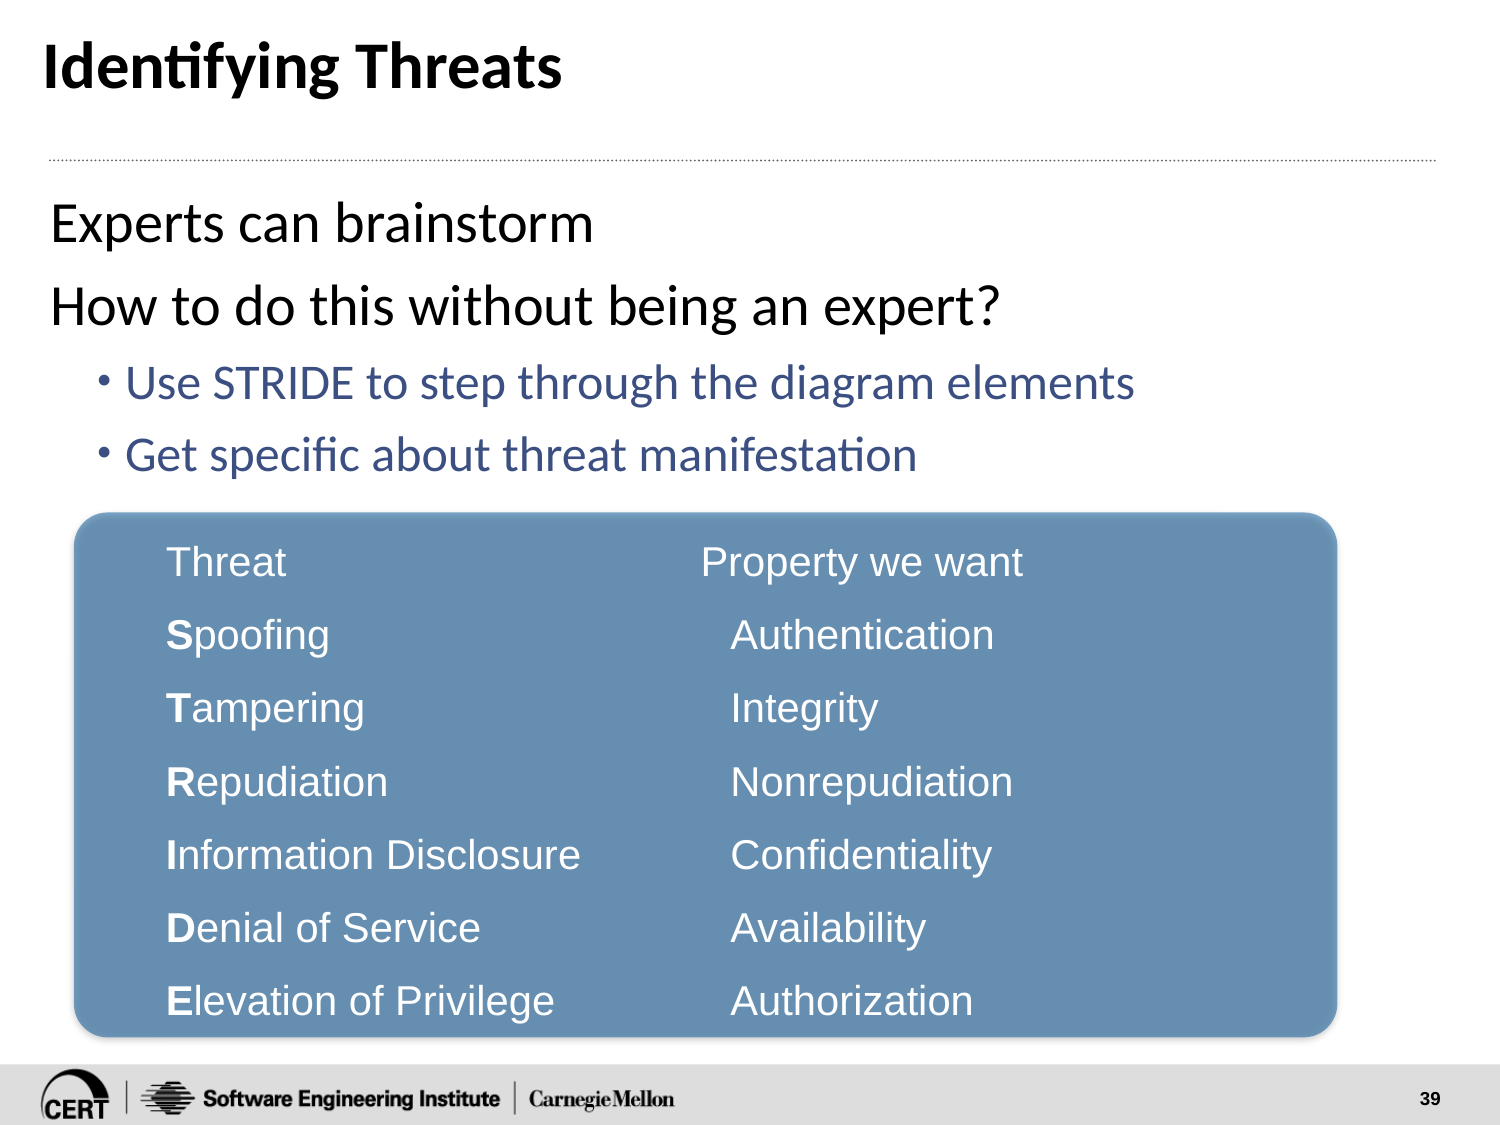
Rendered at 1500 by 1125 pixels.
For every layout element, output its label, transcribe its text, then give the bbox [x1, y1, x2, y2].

table_header Threat Property we want [152, 525, 1196, 598]
list Experts can brainstorm How to do this without being an expert? Use STRIDE to step through the diagram elements Get specific about threat manifestation [49, 187, 1438, 1001]
text_box [73, 511, 1339, 1039]
table_cell Nonrepudiation [716, 744, 1196, 818]
table_cell Authorization [716, 964, 1196, 1037]
table_cell Denial of Service [152, 891, 716, 964]
table_cell Spoofing [152, 598, 716, 671]
table_cell Tampering [152, 671, 716, 744]
table_cell Confidentiality [716, 818, 1196, 891]
table_cell Information Disclosure [152, 818, 716, 891]
title Identifying Threats [42, 37, 1434, 155]
table_cell Authentication [716, 598, 1196, 671]
table_cell Availability [716, 891, 1196, 964]
table_cell Repudiation [152, 744, 716, 818]
table_cell Integrity [716, 671, 1196, 744]
table_cell Elevation of Privilege [152, 964, 716, 1037]
picture [24, 1065, 688, 1125]
